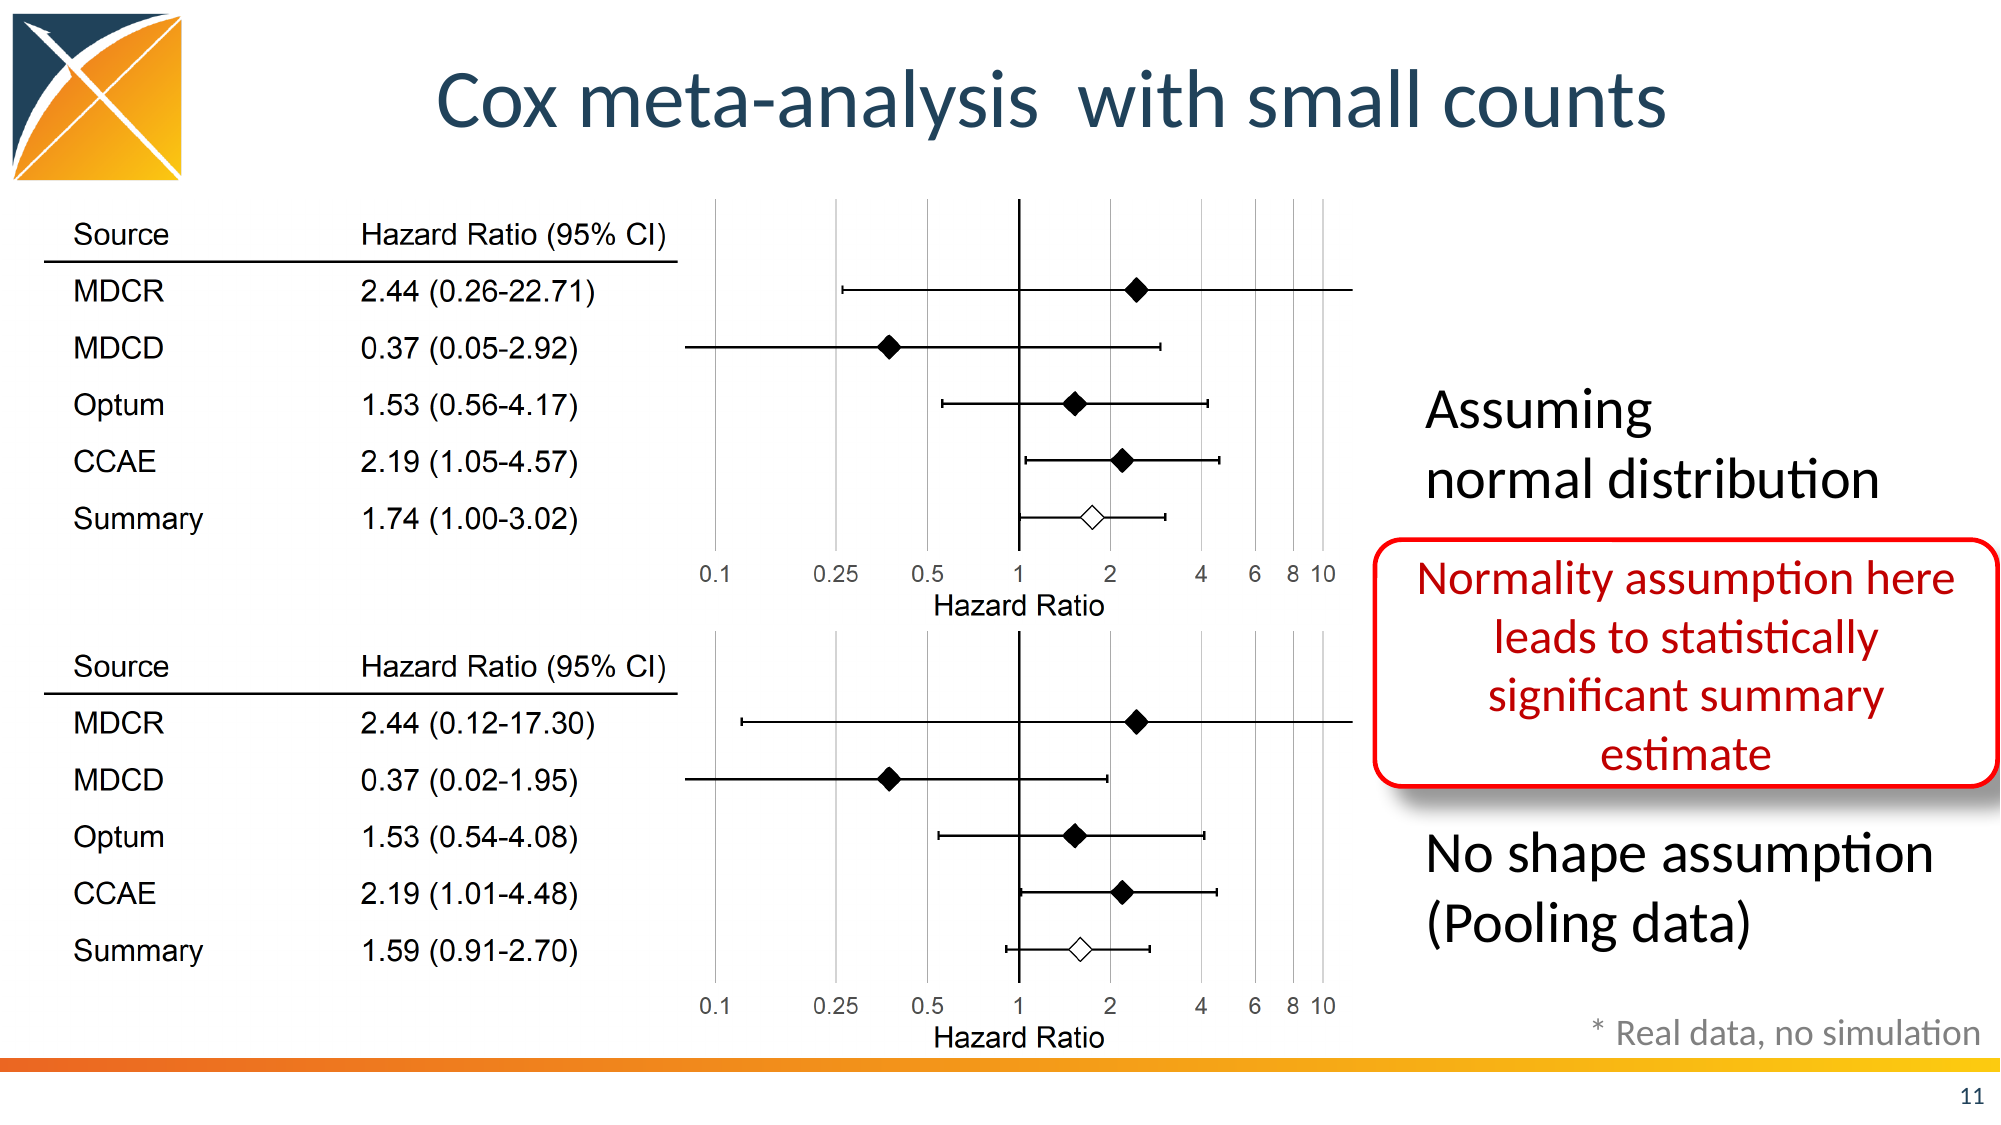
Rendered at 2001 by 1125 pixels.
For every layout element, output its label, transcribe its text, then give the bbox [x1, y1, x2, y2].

text_box No shape assumption (Pooling data) [1410, 815, 1951, 962]
title Cox meta-analysis with small counts [205, 24, 1900, 163]
slide_number 11 [1533, 1065, 2000, 1125]
picture [1, 631, 1353, 1057]
text_box Normality assumption here leads to statistically significant summary estimate [1374, 539, 1998, 787]
text_box Assuming normal distribution [1410, 362, 1897, 518]
text_box * Real data, no simulation [1574, 1000, 1998, 1061]
picture [0, 0, 206, 200]
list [1, 199, 1353, 625]
